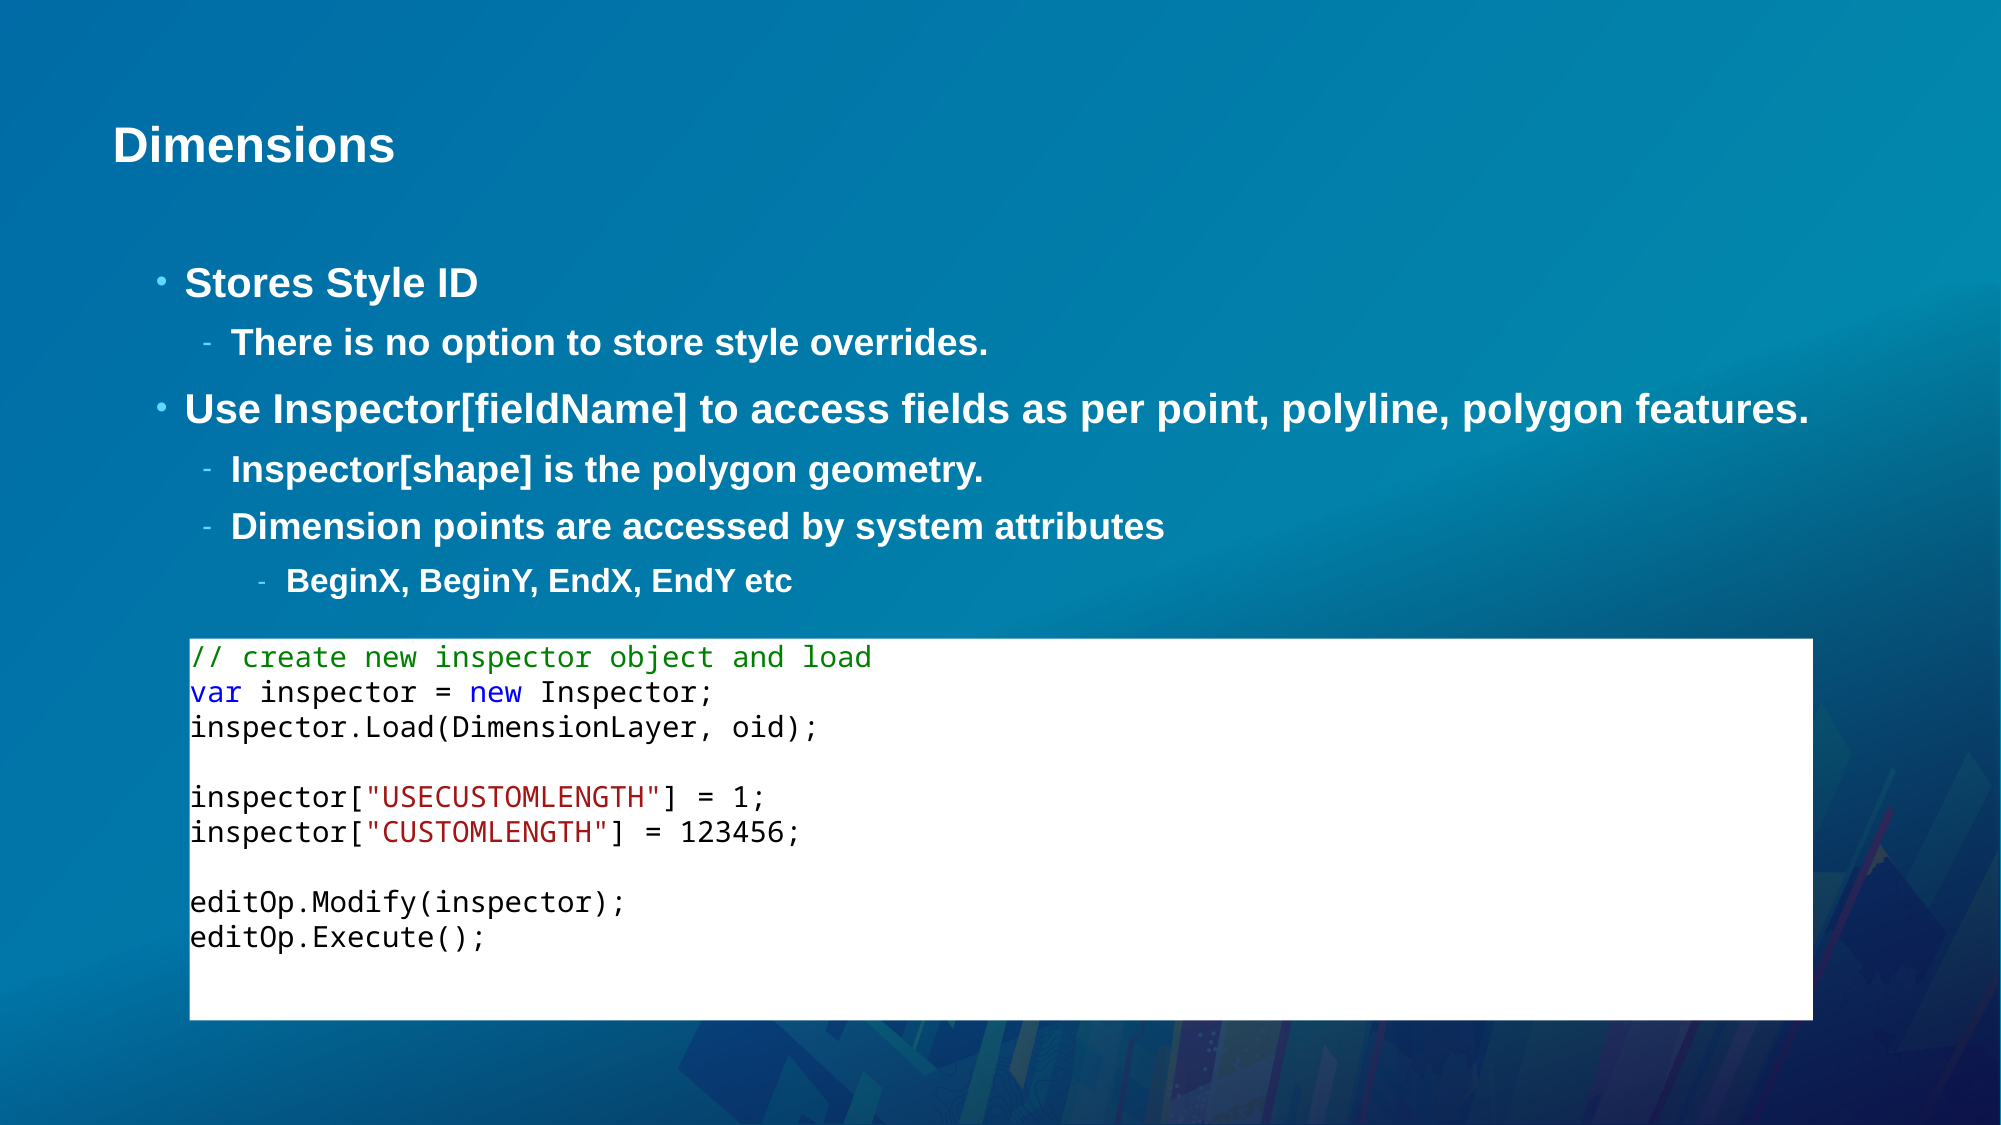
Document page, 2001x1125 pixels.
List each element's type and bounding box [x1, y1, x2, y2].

text_box [0, 0, 2000, 1125]
